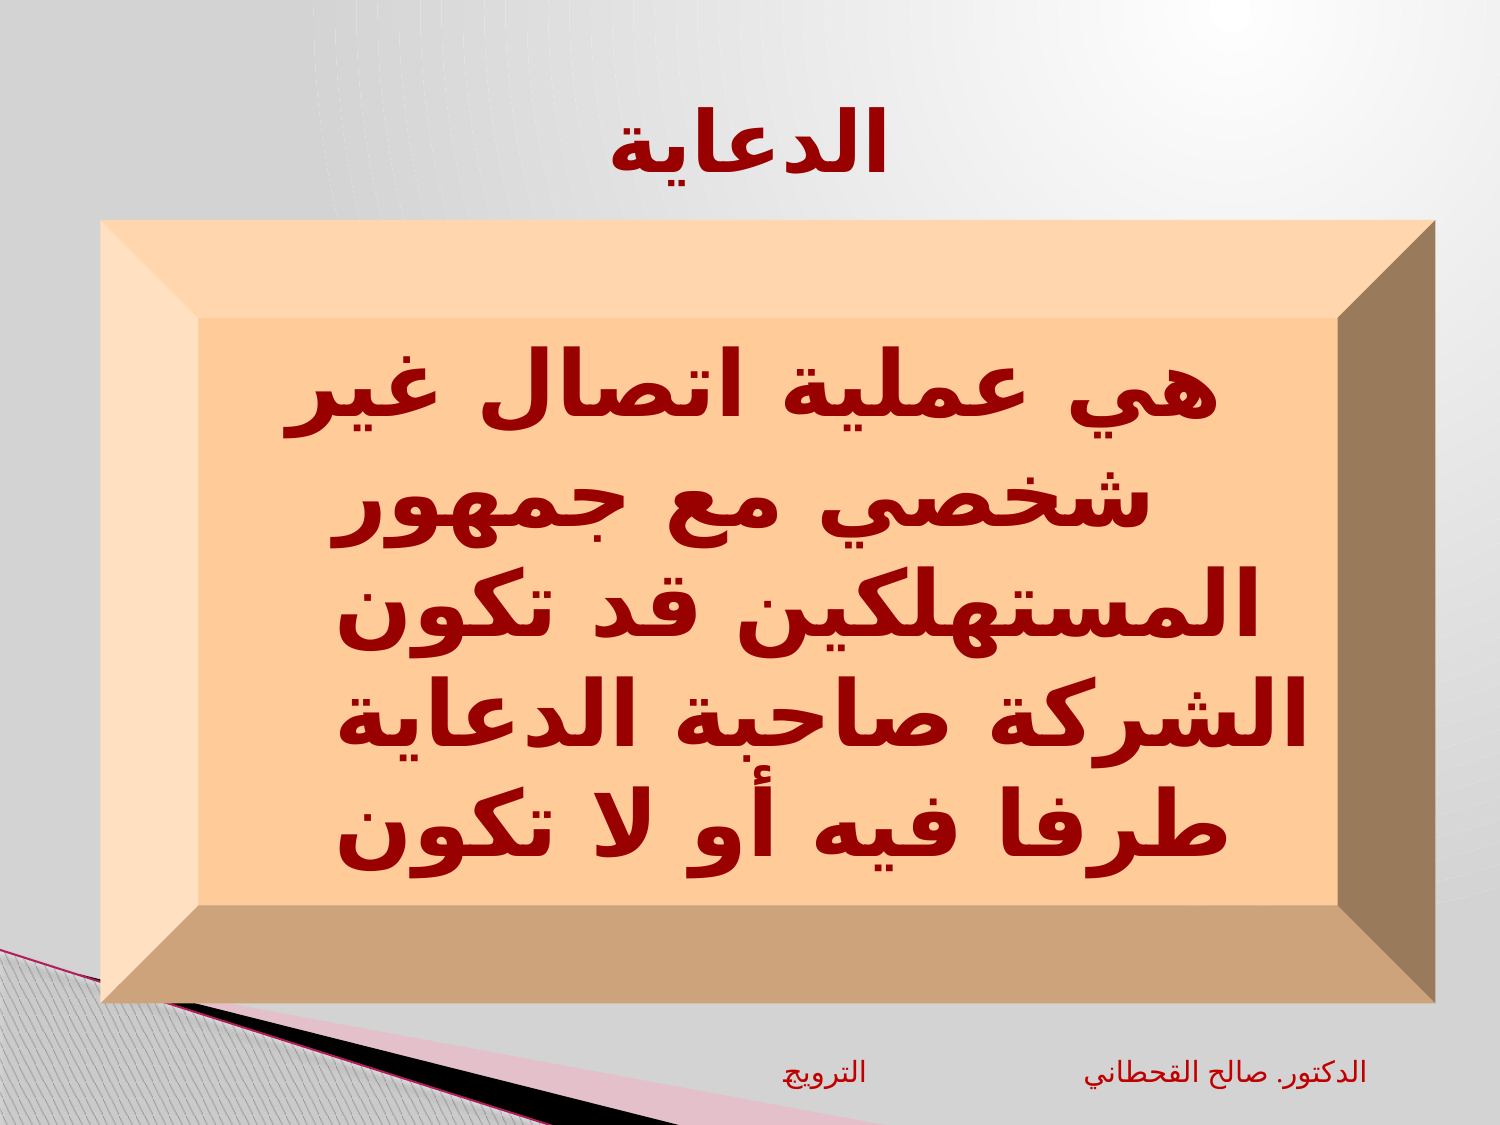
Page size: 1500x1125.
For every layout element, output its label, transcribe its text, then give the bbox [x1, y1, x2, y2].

footer الترويج الدكتور. صالح القحطاني [585, 1041, 1383, 1125]
text_box هي عملية اتصال غير شخصي مع جمهور المستهلكين قد تكون الشركة صاحبة الدعاية طرفا فيه أو لا تكون [100, 219, 1436, 1004]
title الدعاية [75, 45, 1425, 233]
text_box [224, 449, 1288, 536]
